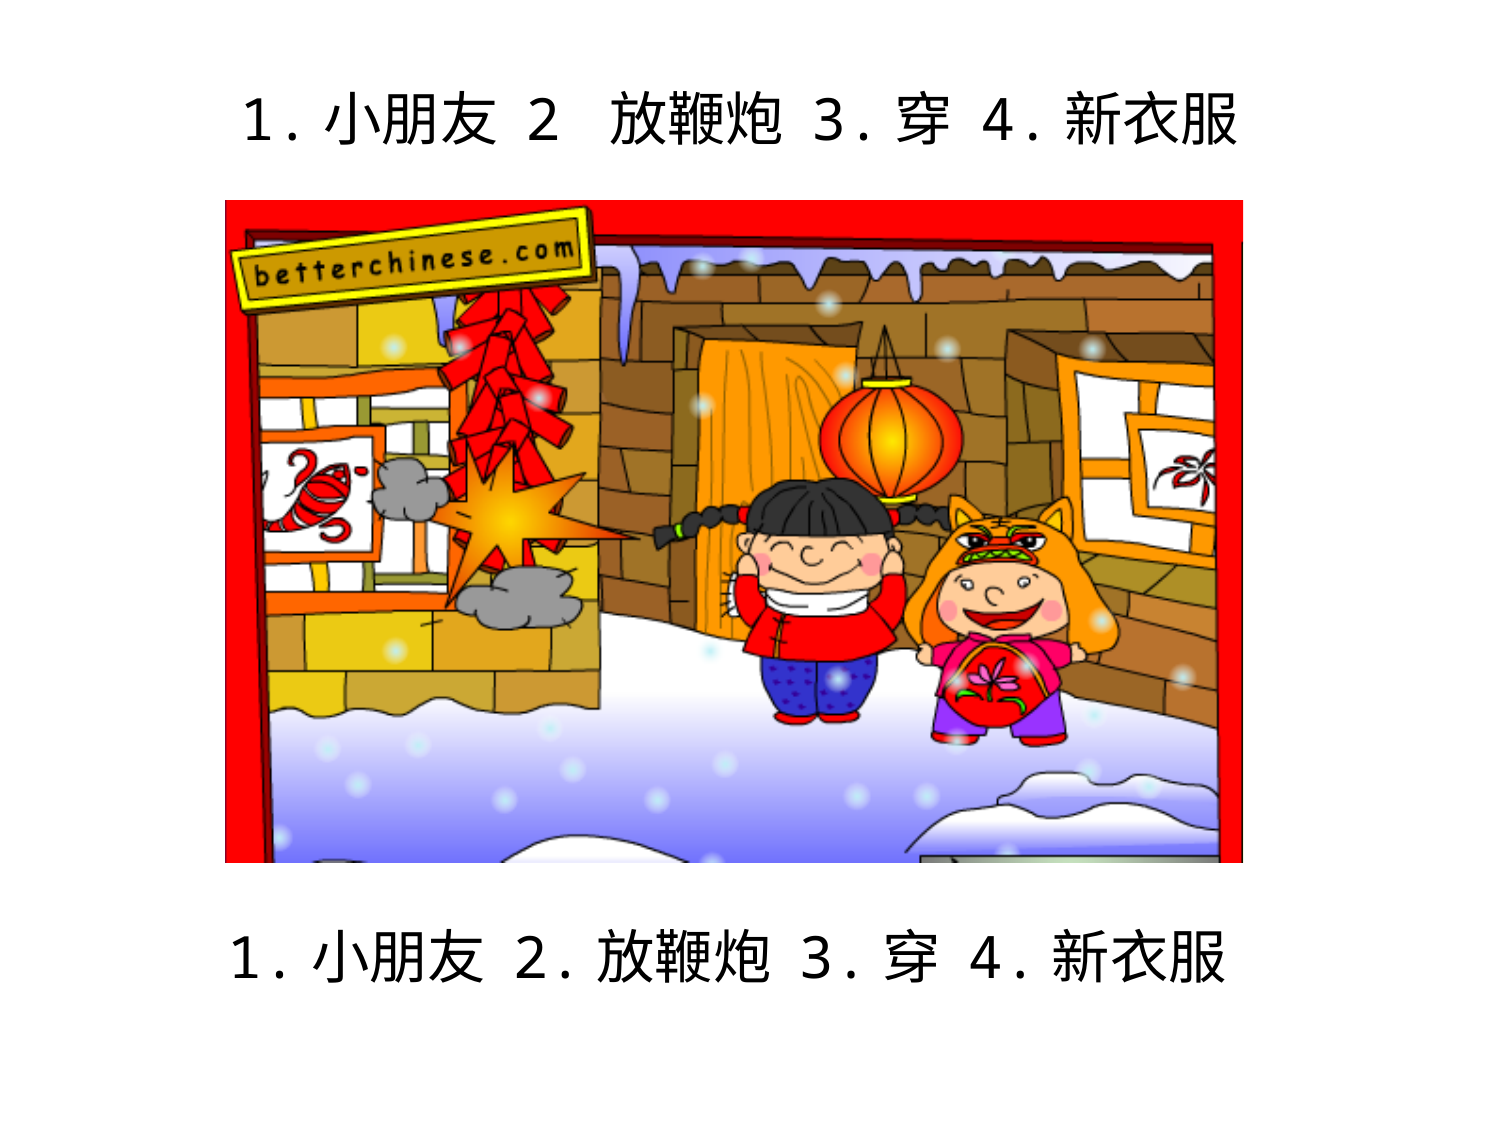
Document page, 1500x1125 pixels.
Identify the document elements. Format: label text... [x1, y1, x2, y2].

text_box 1.小朋友 2 放鞭炮 3.穿 4.新衣服 [224, 75, 1275, 160]
picture [224, 199, 1244, 863]
text_box 1.小朋友 2.放鞭炮 3.穿 4.新衣服 [212, 912, 1263, 998]
